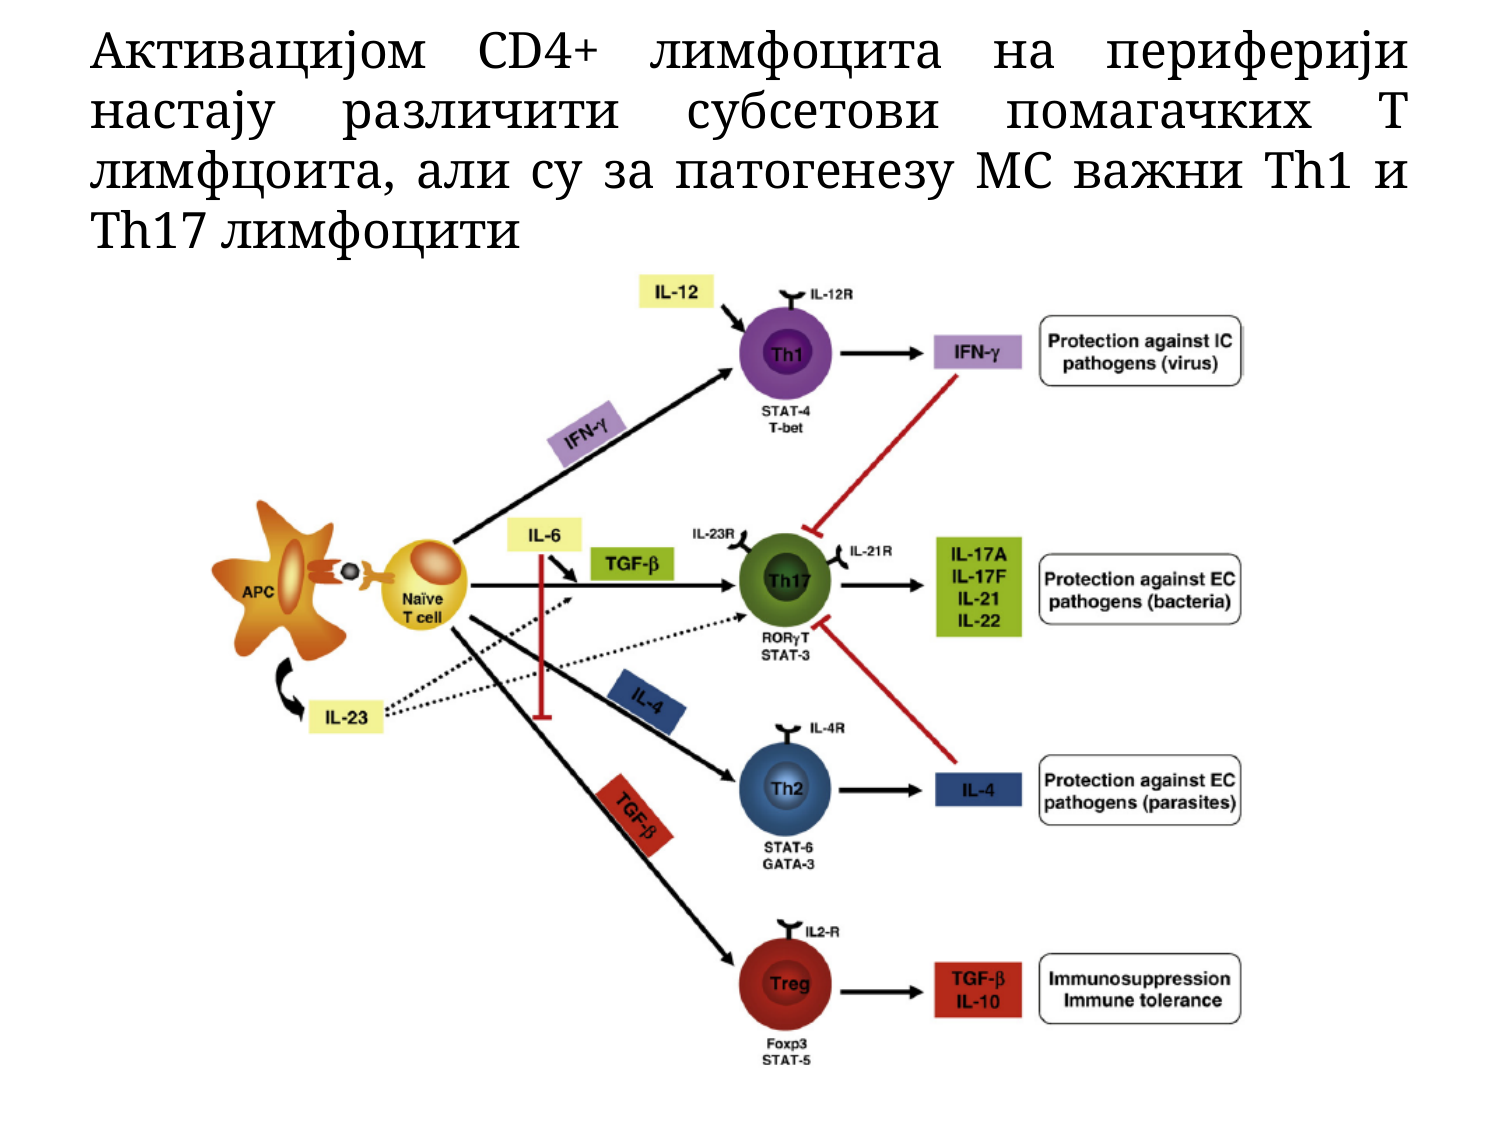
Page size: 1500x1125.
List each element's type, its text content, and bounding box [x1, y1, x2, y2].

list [159, 262, 1355, 1080]
title Активацијом CD4+ лимфоцита на периферији настају различити субсетови помагачких Т лимфцоита, али су за патогенезу МС важни Th1 и Th17 лимфоцити [75, 45, 1425, 233]
